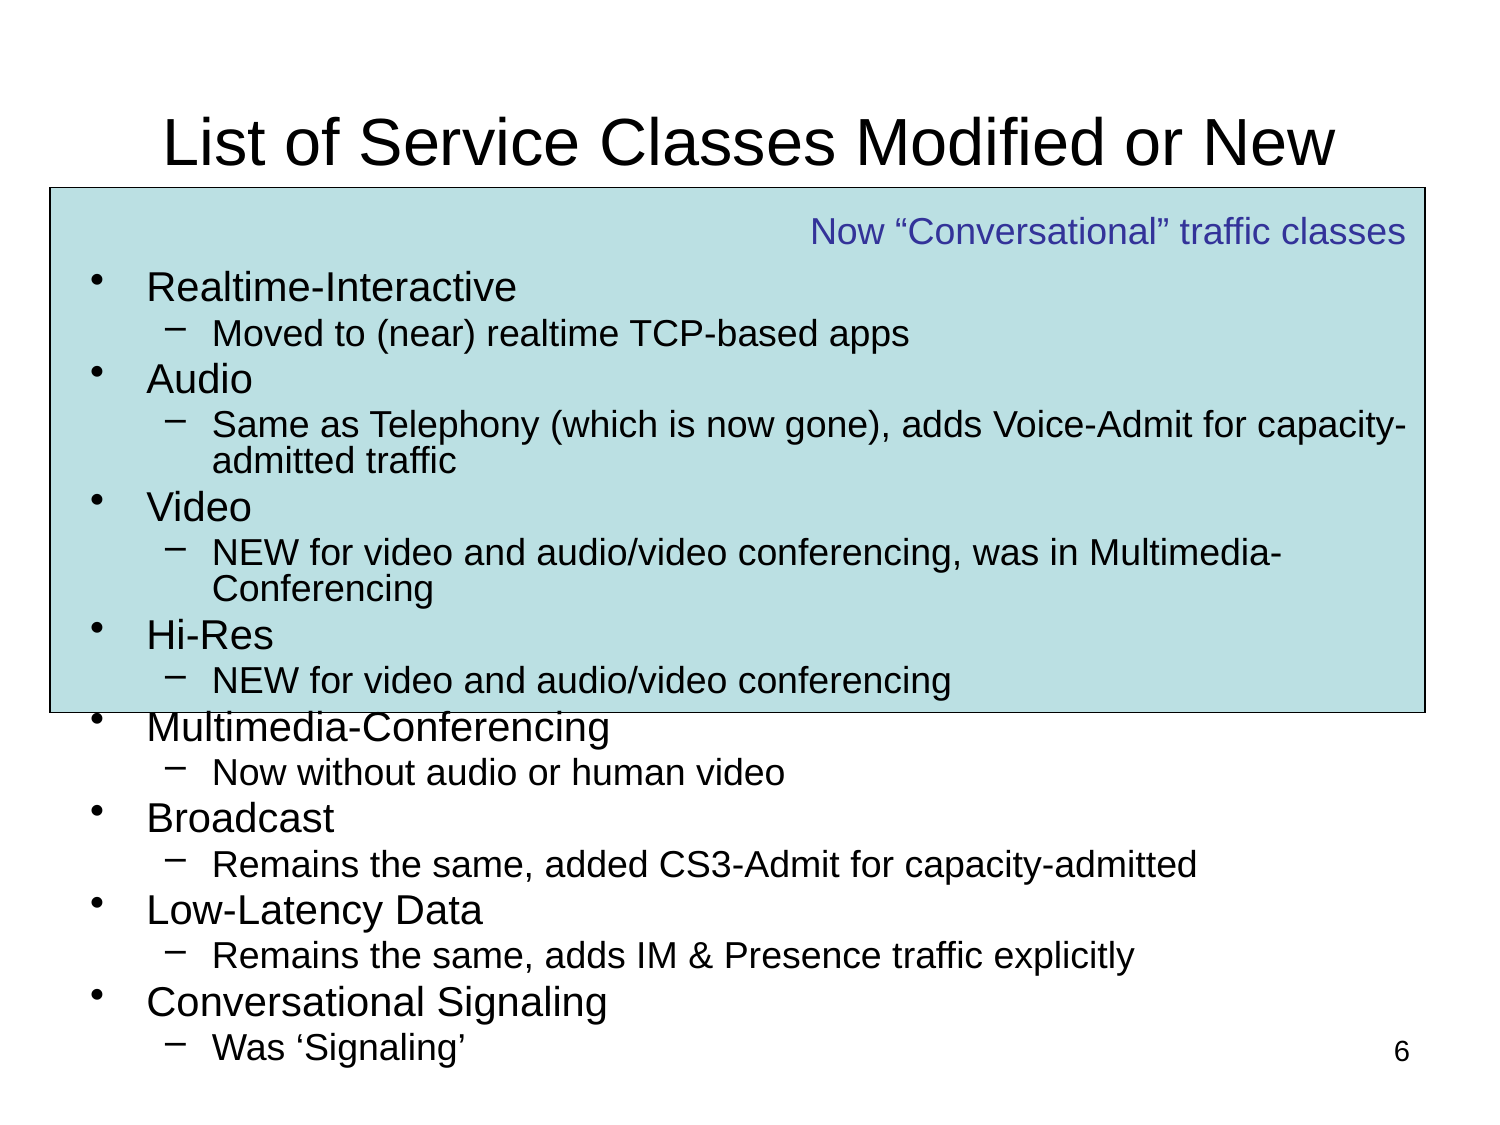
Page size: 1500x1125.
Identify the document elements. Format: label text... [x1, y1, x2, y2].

list Realtime-Interactive Moved to (near) realtime TCP-based apps Audio Same as Telephony (which is now gone), adds Voice-Admit for capacity-admitted traffic Video NEW for video and audio/video conferencing, was in Multimedia-Conferencing Hi-Res NEW for video and audio/video conferencing Multimedia-Conferencing Now without audio or human video Broadcast Remains the same, added CS3-Admit for capacity-admitted Low-Latency Data Remains the same, adds IM & Presence traffic explicitly Conversational Signaling Was ‘Signaling’ [74, 262, 1426, 1006]
text_box Now “Conversational” traffic classes [795, 199, 1422, 260]
text_box [50, 187, 1425, 713]
title List of Service Classes Modified or New [74, 44, 1426, 233]
slide_number 6 [1074, 1024, 1426, 1103]
